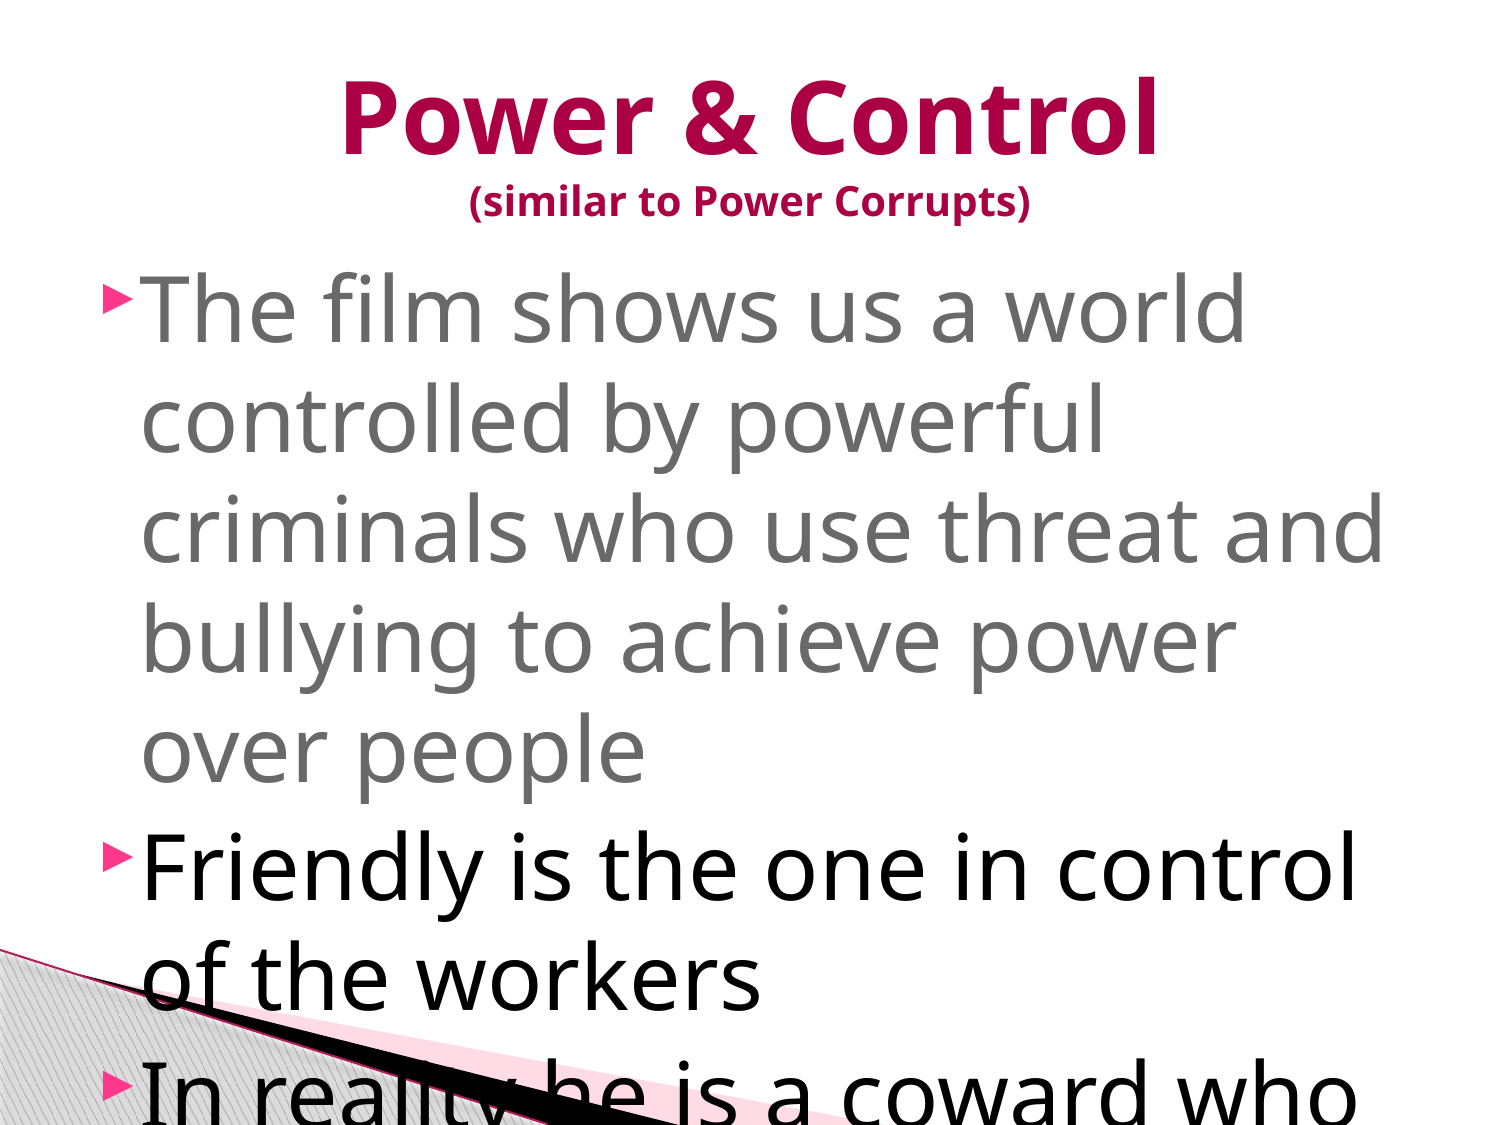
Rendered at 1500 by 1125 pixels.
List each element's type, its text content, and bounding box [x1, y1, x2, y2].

title Power & Control (similar to Power Corrupts) [75, 45, 1425, 233]
list The film shows us a world controlled by powerful criminals who use threat and bullying to achieve power over people Friendly is the one in control of the workers In reality he is a coward who uses brute force to gain control [64, 243, 1461, 1059]
